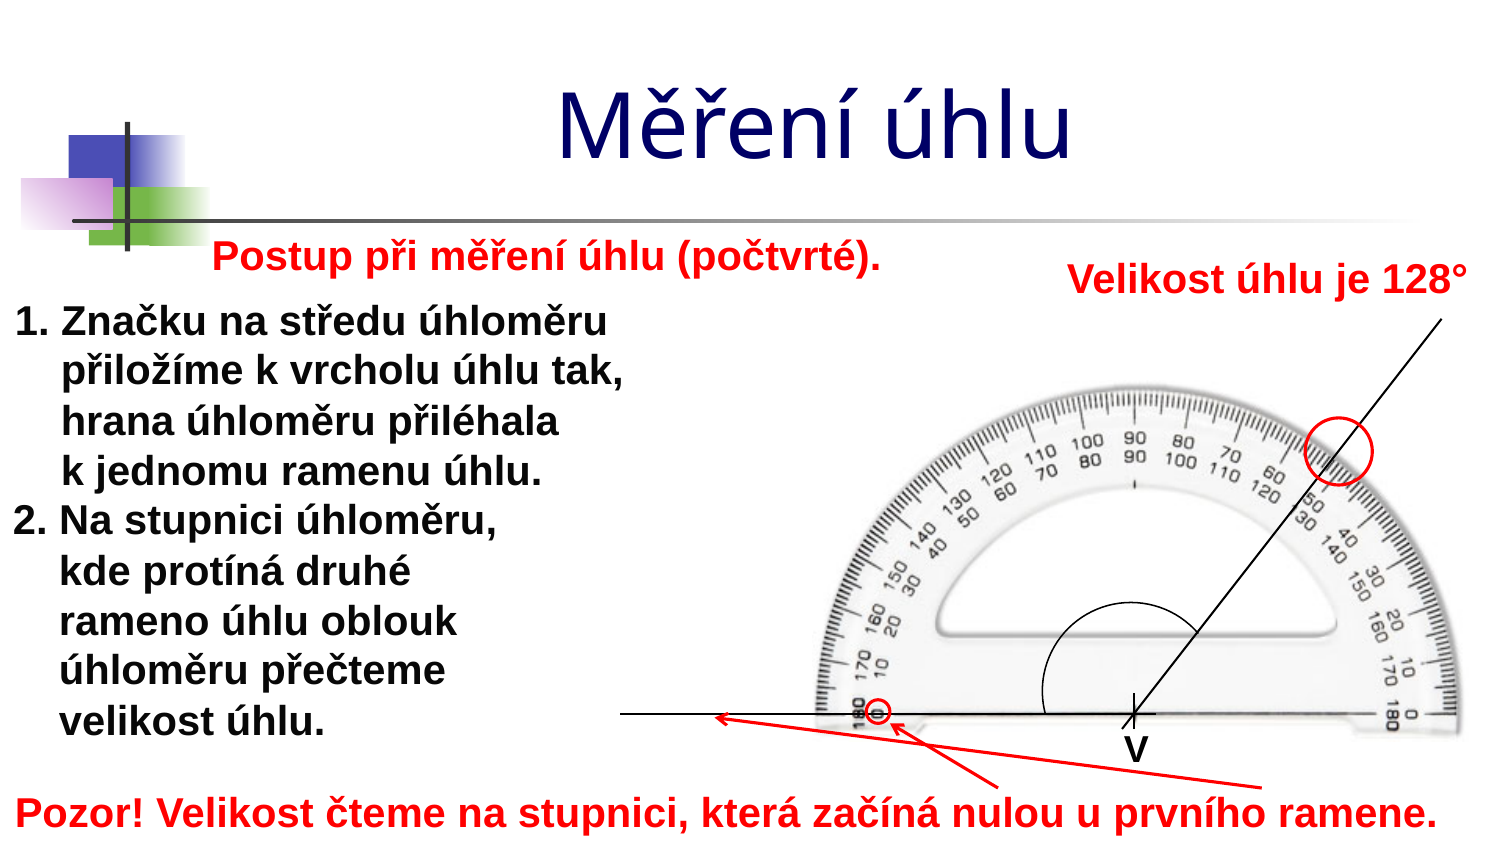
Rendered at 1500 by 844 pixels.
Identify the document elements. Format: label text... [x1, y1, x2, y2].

title Měření úhlu [129, 55, 1500, 189]
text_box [1121, 318, 1442, 730]
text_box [714, 717, 1263, 789]
text_box 2. Na stupnici úhloměru, kde protíná druhé rameno úhlu oblouk úhloměru přečteme velikost úhlu. [0, 485, 701, 751]
text_box Pozor! Velikost čteme na stupnici, která začíná nulou u prvního ramene. [0, 778, 1500, 843]
text_box Postup při měření úhlu (počtvrté). [196, 221, 1046, 286]
text_box 1. Značku na středu úhloměru přiložíme k vrcholu úhlu tak, hrana úhloměru přiléhala k jednomu ramenu úhlu. [0, 285, 703, 501]
text_box Velikost úhlu je 128° [1052, 244, 1500, 310]
picture [1263, 379, 1469, 742]
picture [811, 379, 1121, 713]
